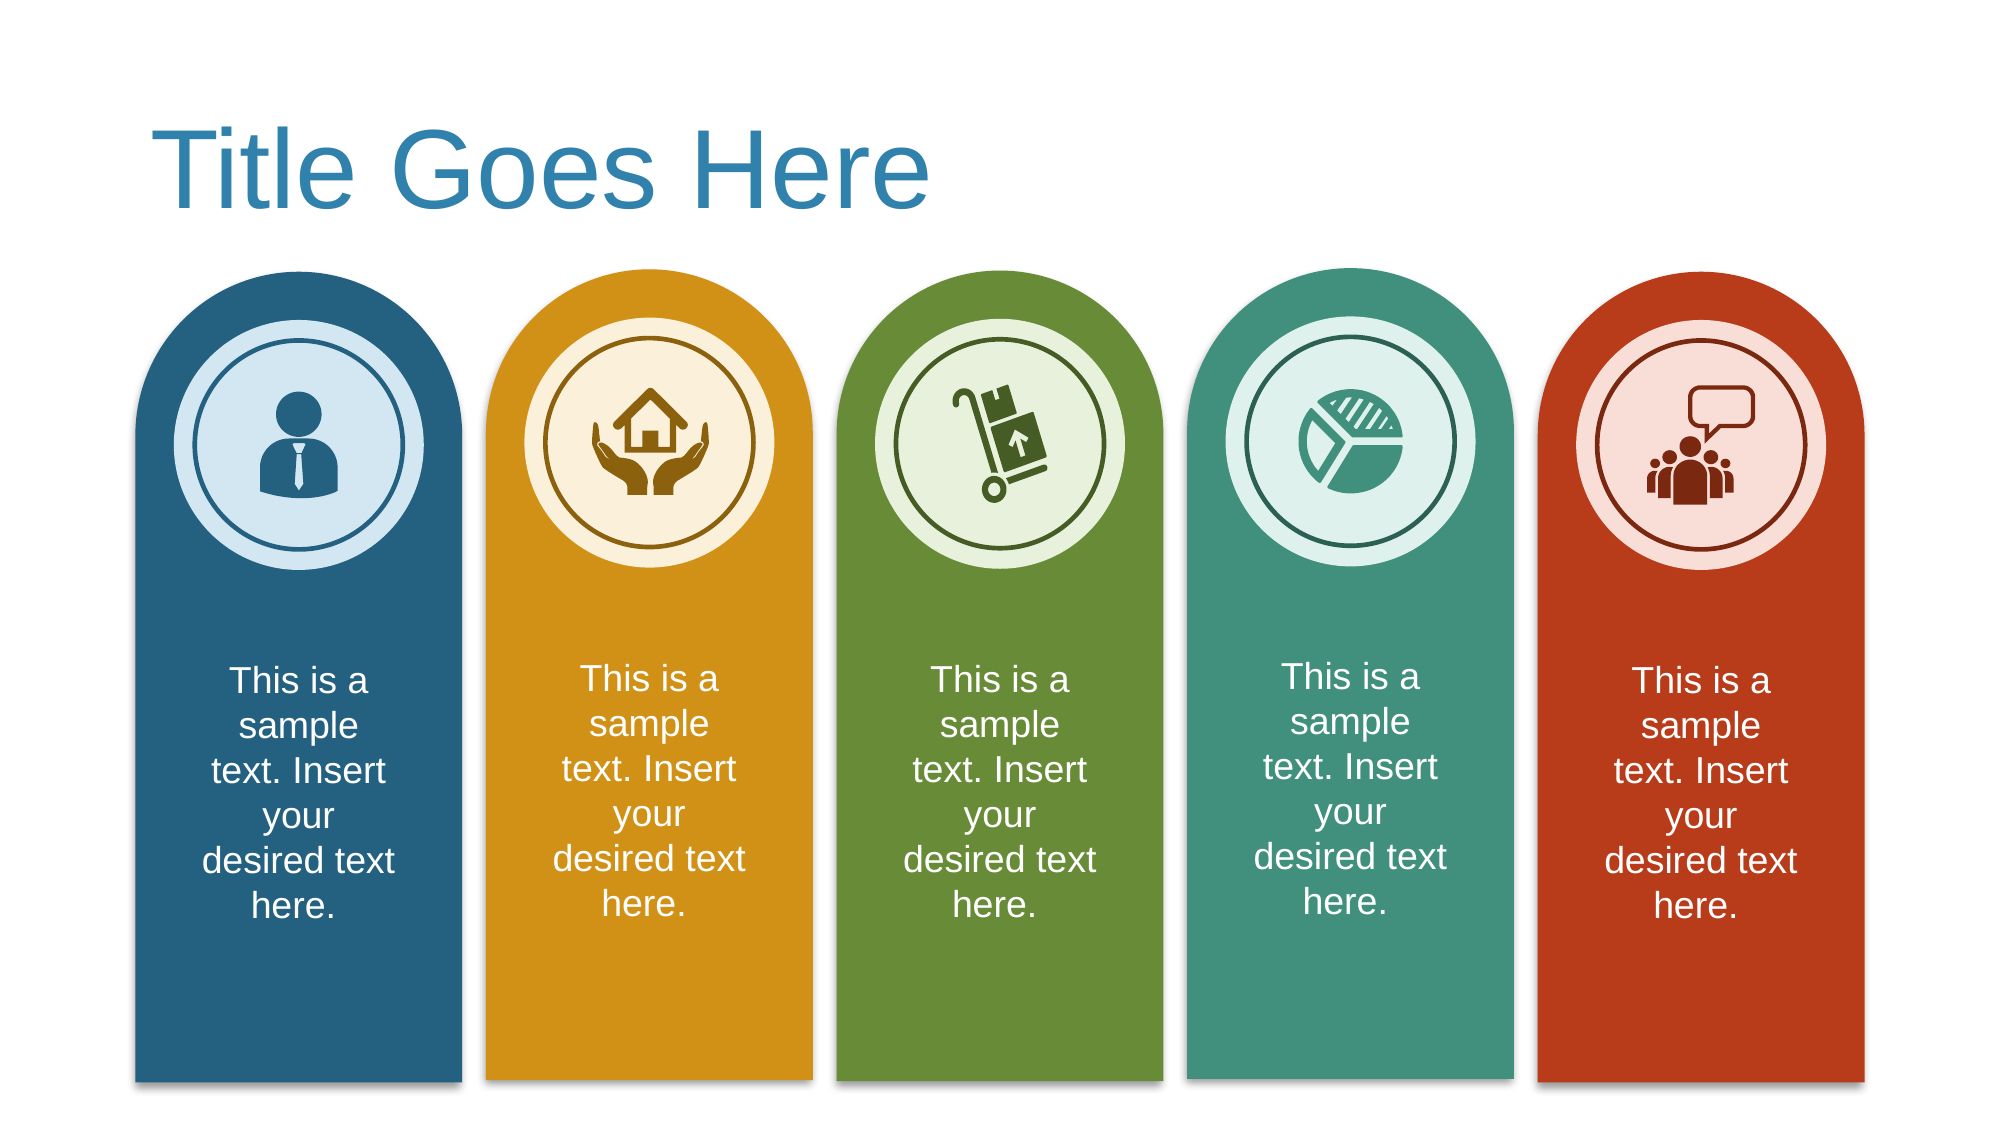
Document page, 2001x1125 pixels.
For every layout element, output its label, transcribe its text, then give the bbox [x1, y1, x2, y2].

text_box This is a sample text. Insert your desired text here. [484, 326, 814, 1082]
text_box This is a sample text. Insert your desired text here. [1186, 325, 1515, 1080]
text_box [1576, 319, 1827, 570]
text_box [1298, 389, 1403, 494]
text_box This is a sample text. Insert your desired text here. [1233, 267, 1468, 316]
text_box This is a sample text. Insert your desired text here. [1536, 328, 1866, 1084]
text_box This is a sample text. Insert your desired text here. [835, 327, 1165, 1083]
text_box This is a sample text. Insert your desired text here. [134, 328, 464, 1084]
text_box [173, 319, 424, 570]
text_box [874, 318, 1125, 569]
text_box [524, 317, 775, 568]
text_box This is a sample text. Insert your desired text here. [883, 269, 1117, 318]
text_box This is a sample text. Insert your desired text here. [182, 270, 416, 319]
text_box Title Goes Here [134, 97, 959, 229]
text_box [259, 391, 338, 499]
text_box This is a sample text. Insert your desired text here. [532, 268, 767, 317]
text_box This is a sample text. Insert your desired text here. [1584, 270, 1818, 319]
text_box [592, 387, 709, 495]
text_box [1225, 316, 1476, 567]
